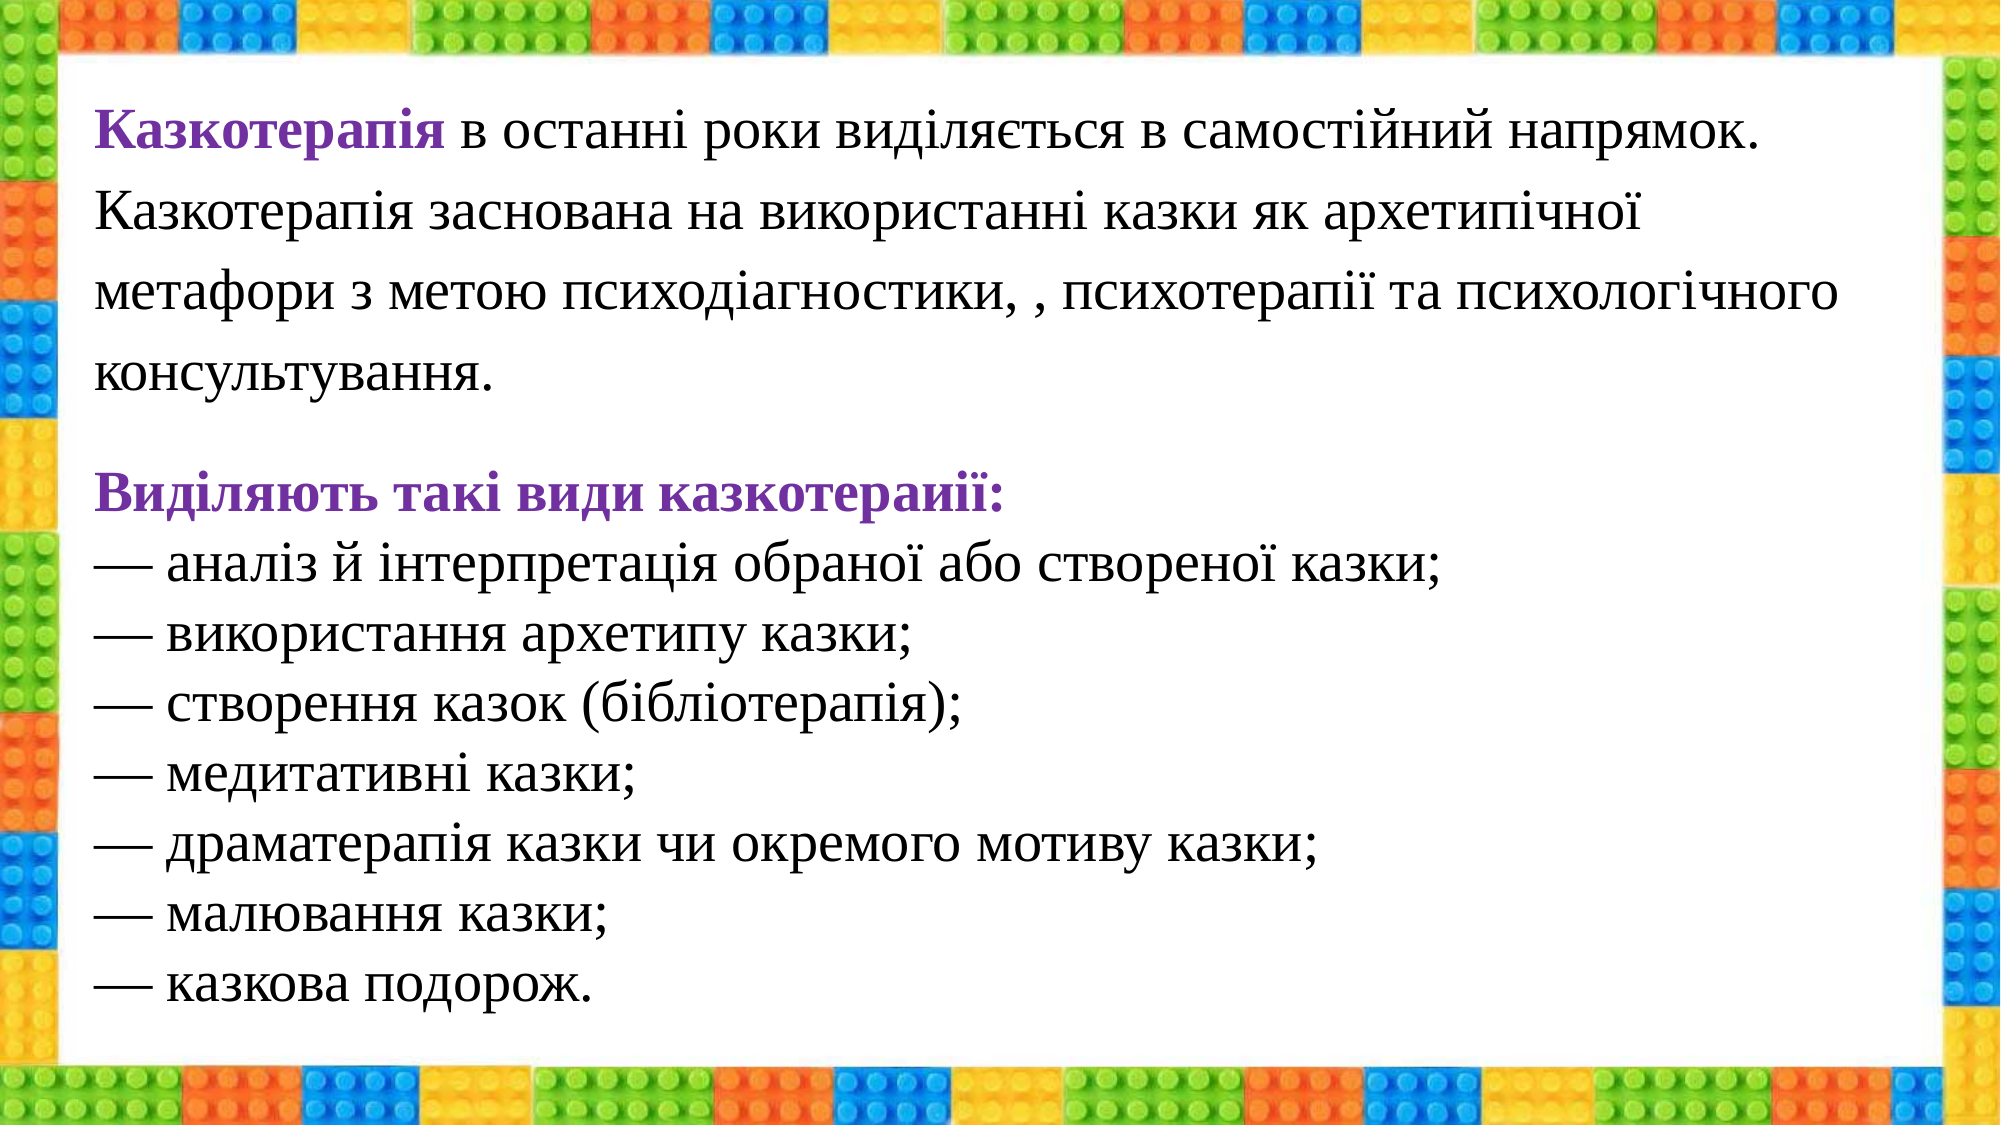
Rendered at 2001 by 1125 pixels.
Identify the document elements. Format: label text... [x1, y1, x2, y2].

text_box Казкотерапія в останні роки виділяється в самостійний напрямок. Казкотерапія заснована на використанні казки як архетипічної метафори з метою психодіагностики, , психотерапії та психологічного консультування. Виділяють такі види казкотераиії: — аналіз й інтерпретація обраної або створеної казки; — використання архетипу казки; — створення казок (бібліотерапія); — медитативні казки; — драматерапія казки чи окремого мотиву казки; — малювання казки; — казкова подорож. [79, 72, 1875, 1021]
picture [0, 0, 2001, 1125]
